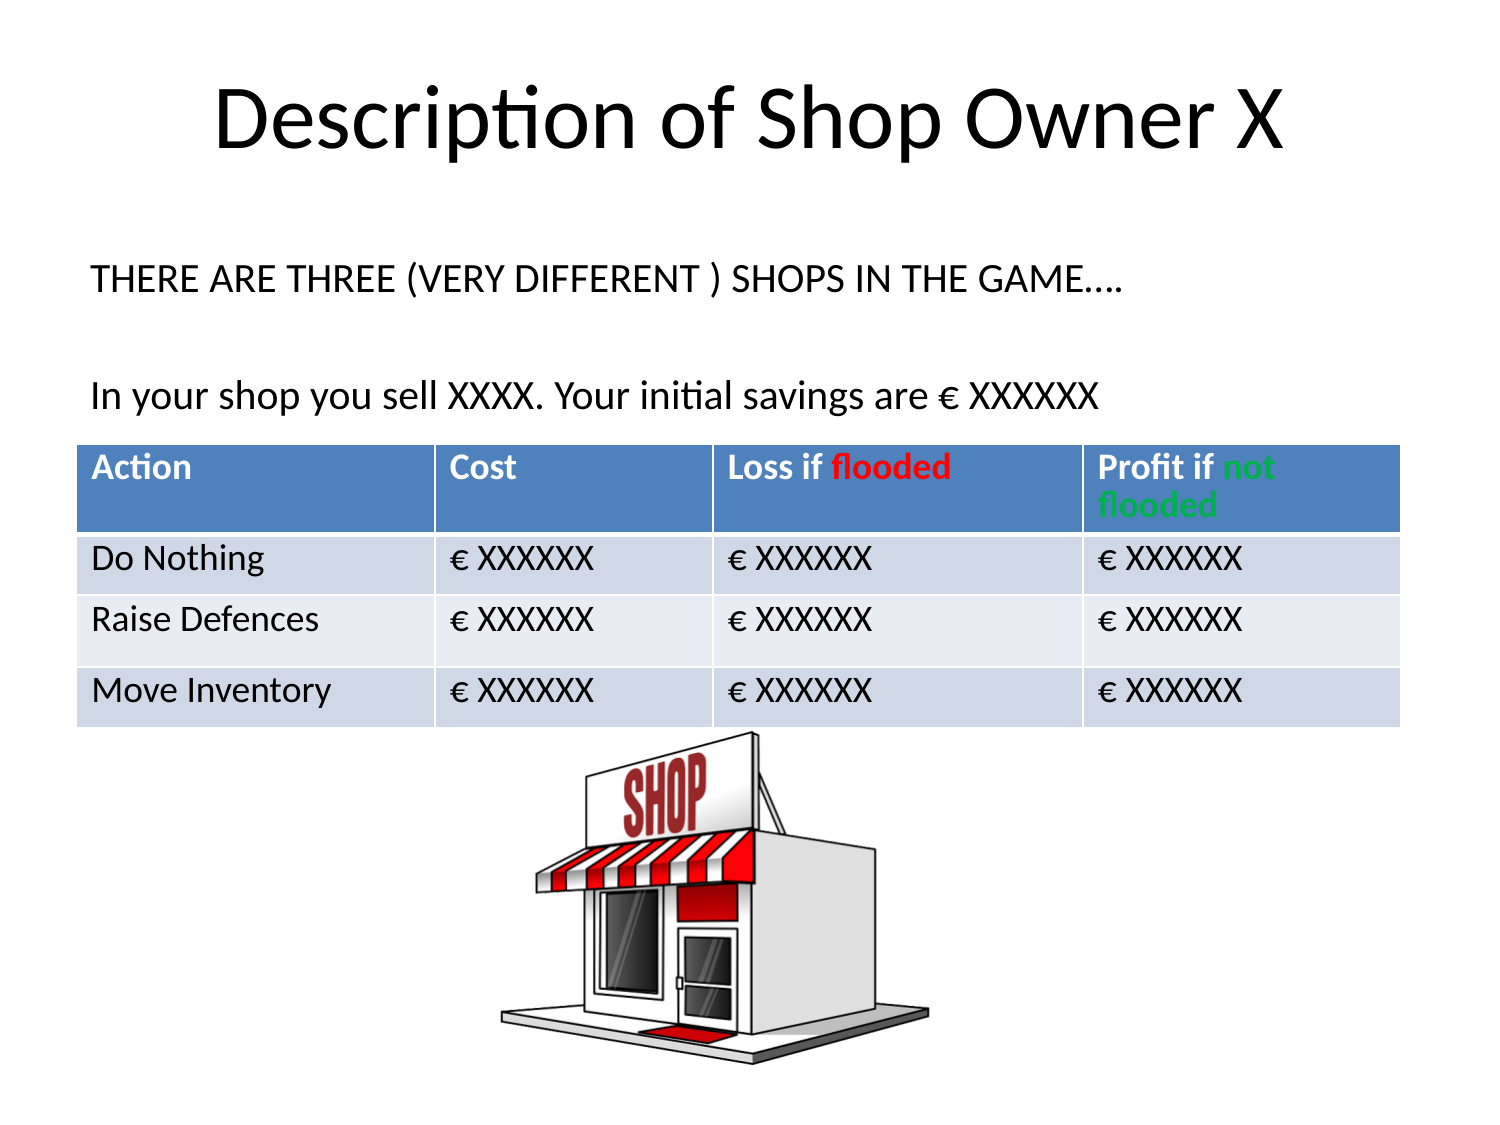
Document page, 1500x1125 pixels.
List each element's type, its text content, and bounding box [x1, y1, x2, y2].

table_cell € XXXXXX [1084, 668, 1400, 727]
table_cell € XXXXXX [714, 668, 1082, 727]
table_cell Raise Defences [77, 596, 434, 666]
table_header Cost [436, 445, 712, 532]
table_cell € XXXXXX [714, 596, 1082, 666]
table_cell € XXXXXX [436, 537, 712, 594]
table_cell € XXXXXX [1084, 596, 1400, 666]
table_cell € XXXXXX [1084, 537, 1400, 594]
table_header Profit if not flooded [1084, 445, 1400, 532]
table_header Loss if flooded [714, 445, 1082, 532]
table_cell € XXXXXX [714, 537, 1082, 594]
table_cell € XXXXXX [436, 668, 712, 727]
list THERE ARE THREE (VERY DIFFERENT ) SHOPS IN THE GAME…. In your shop you sell XXXX. Your initial savings are € XXXXXX [75, 243, 1425, 986]
table_cell Move Inventory [77, 668, 434, 727]
picture [500, 730, 930, 1065]
table_cell Do Nothing [77, 537, 434, 594]
title Description of Shop Owner X [75, 45, 1425, 233]
table_header Action [77, 445, 434, 532]
table_cell € XXXXXX [436, 596, 712, 666]
